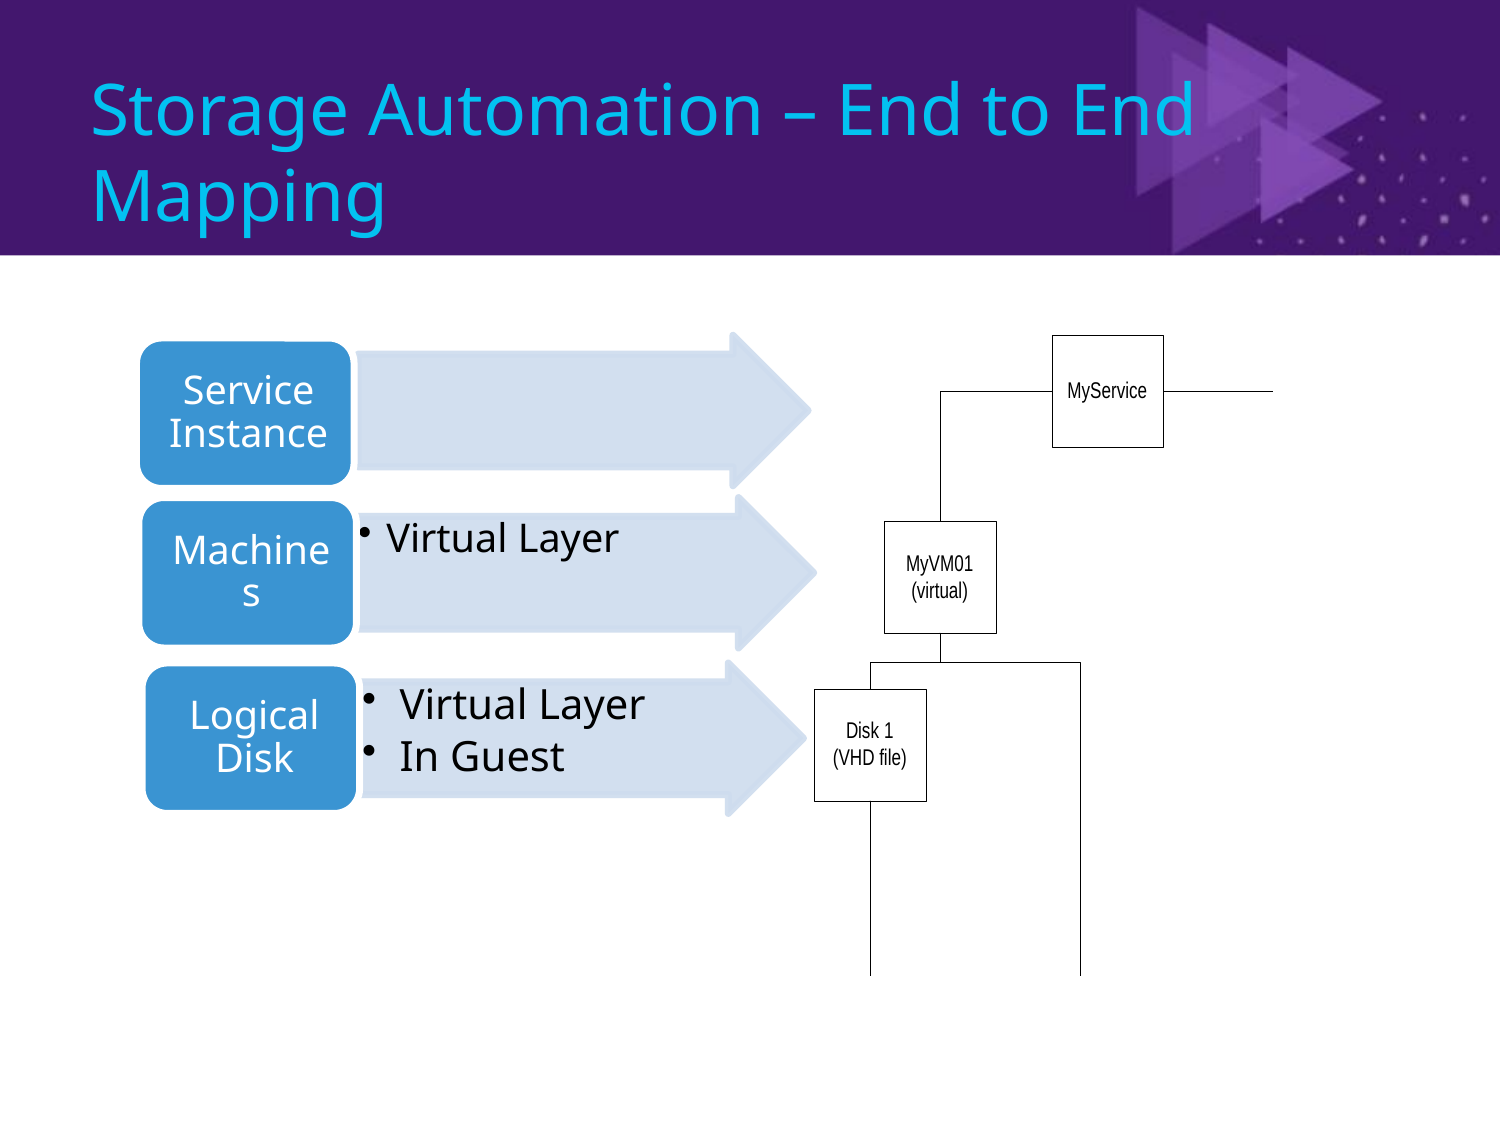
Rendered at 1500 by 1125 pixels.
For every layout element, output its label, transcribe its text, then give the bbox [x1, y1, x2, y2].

title Storage Automation – End to End Mapping [75, 56, 1425, 244]
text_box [672, 309, 1274, 977]
picture [0, 0, 1500, 255]
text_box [136, 331, 1094, 814]
